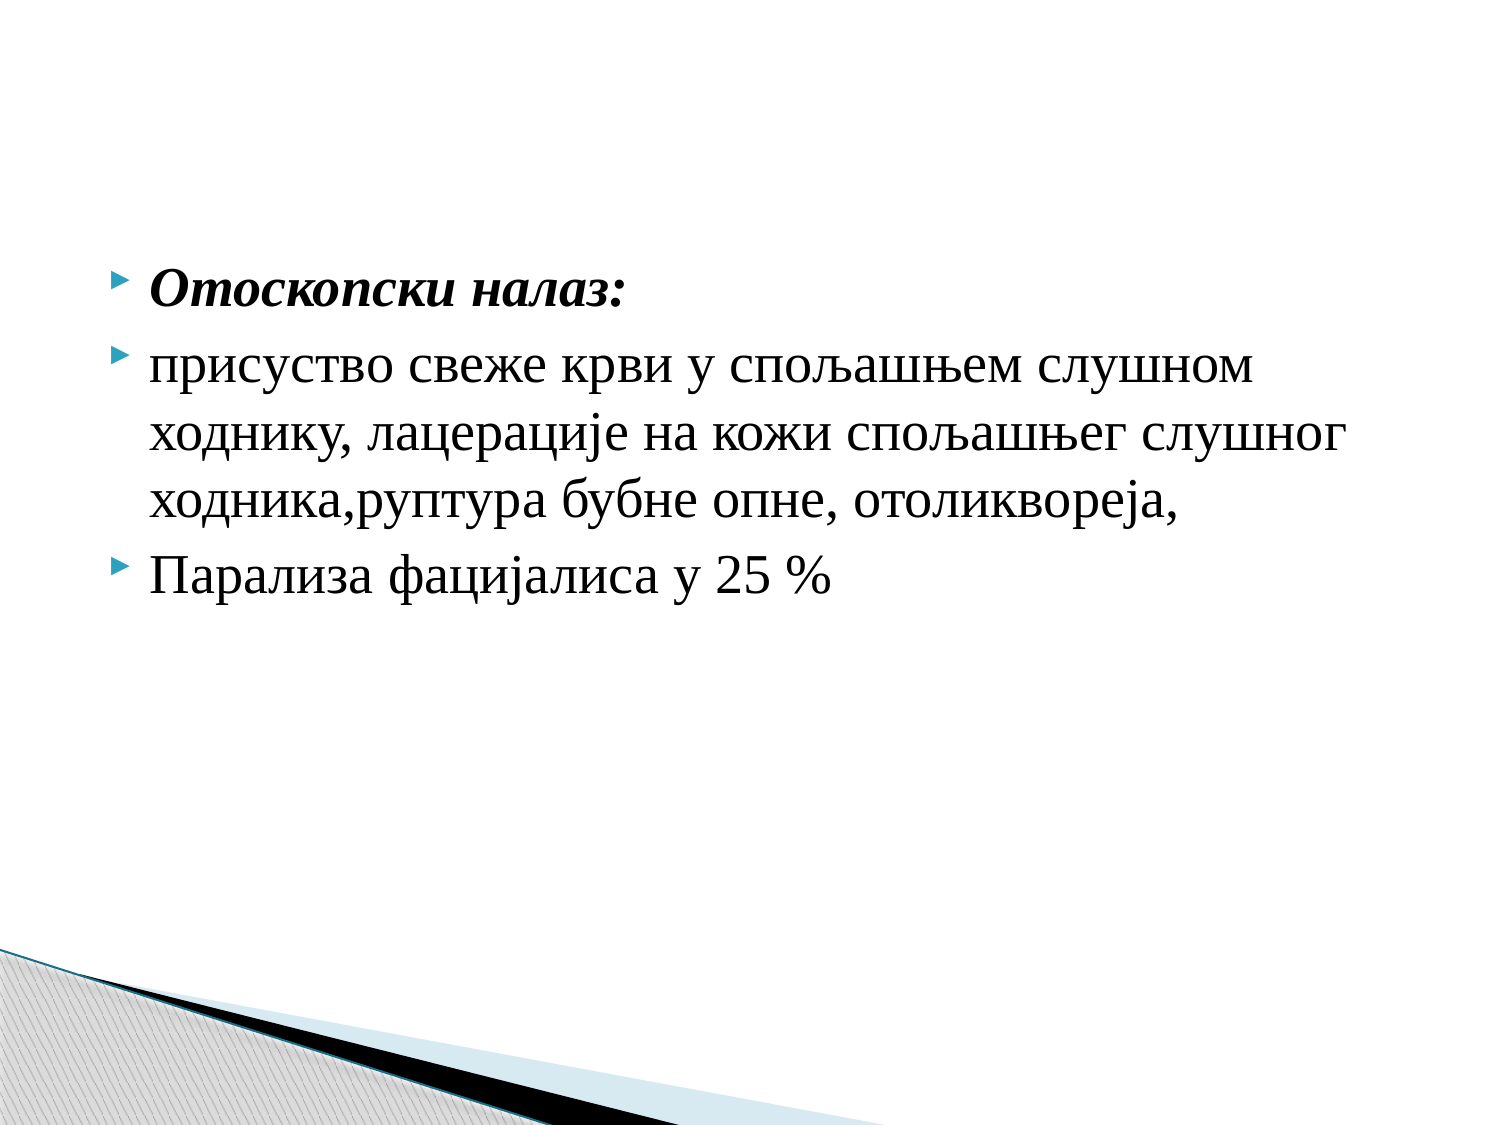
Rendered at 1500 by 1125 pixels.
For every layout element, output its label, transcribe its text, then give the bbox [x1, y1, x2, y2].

list Отоскопски налаз: присуство свеже крви у спољашњем слушном ходнику, лацерације на кожи спољашњег слушног ходника,руптура бубне опне, отоликвореја, Парализа фацијалиса у 25 % [74, 242, 1426, 986]
